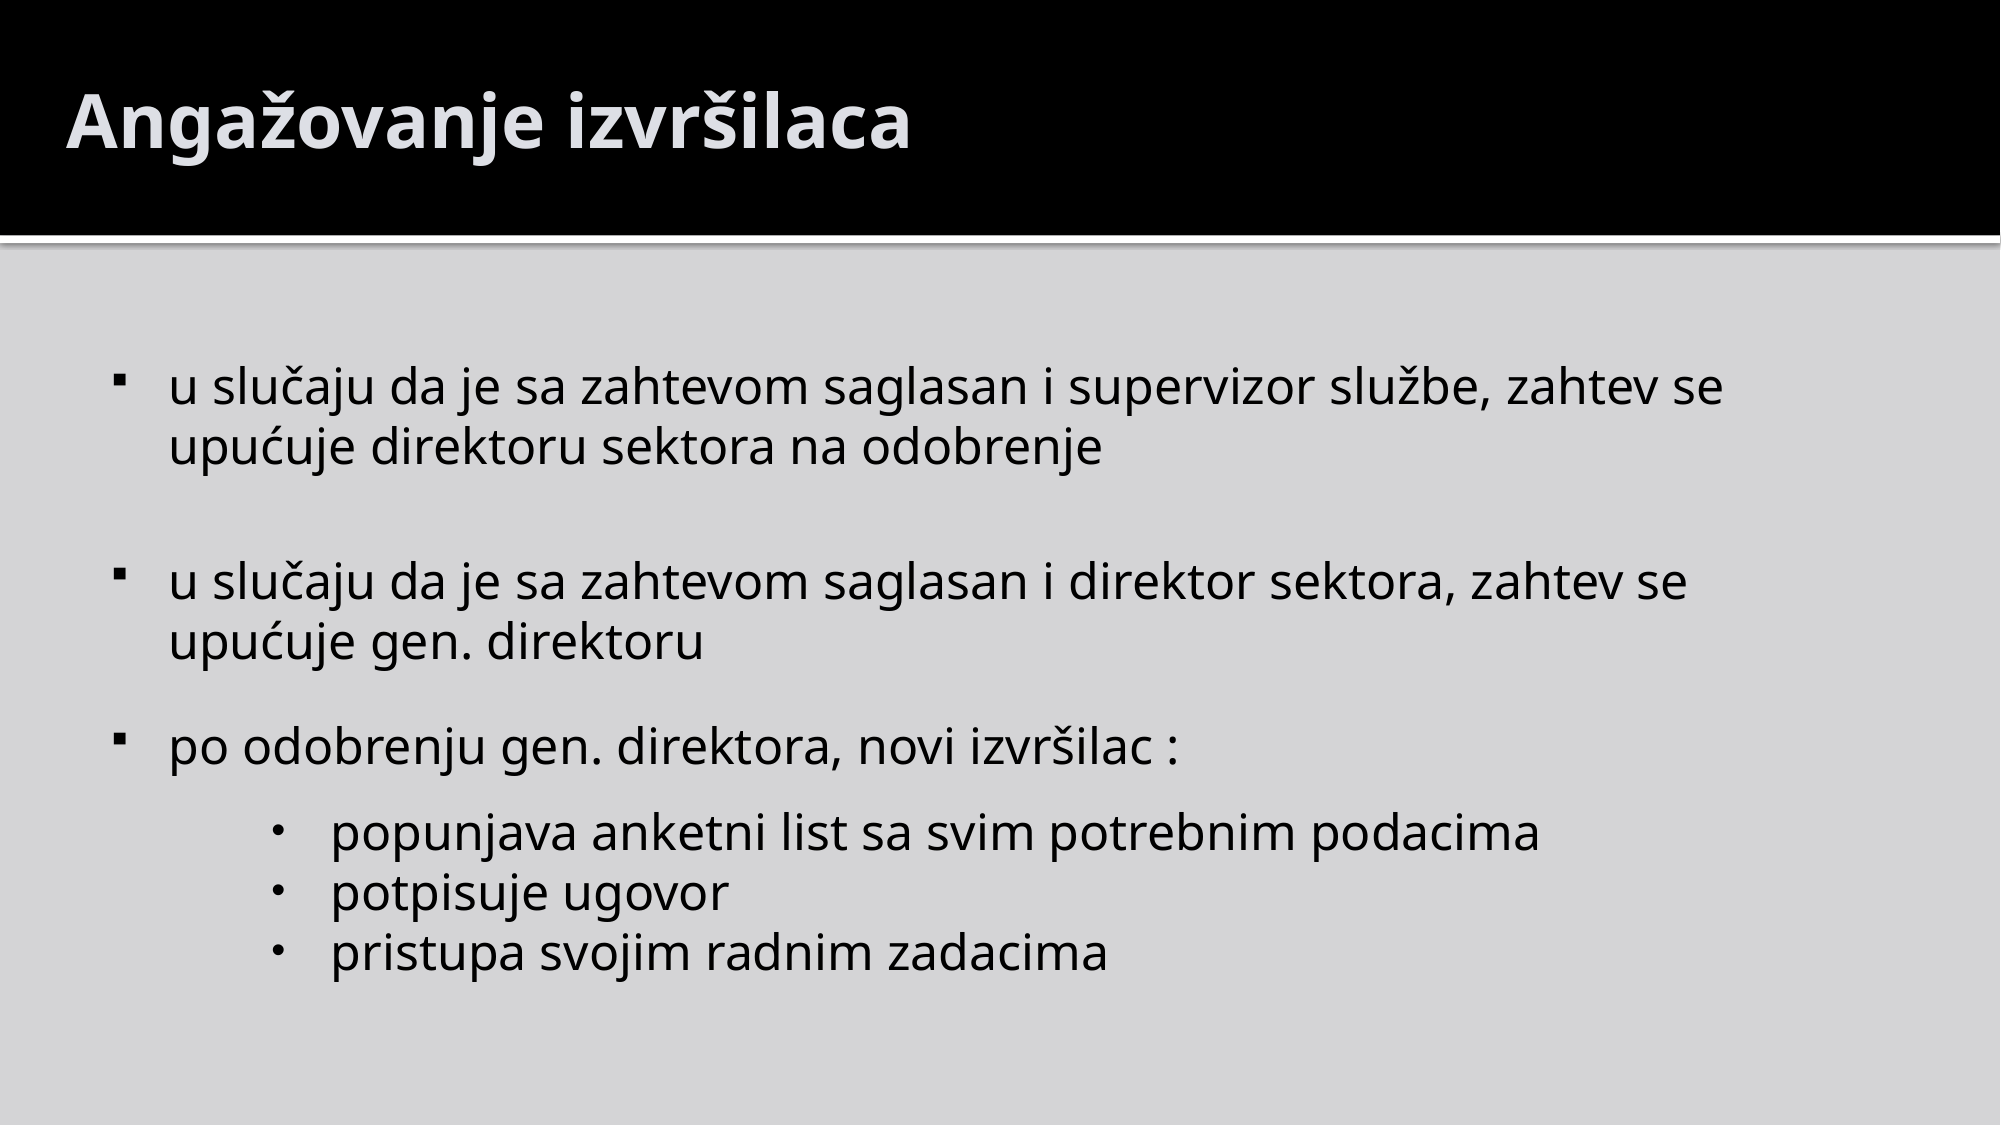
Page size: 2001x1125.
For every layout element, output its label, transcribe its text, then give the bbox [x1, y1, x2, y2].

text_box Angažovanje izvršilaca [12, 12, 1650, 225]
list u slučaju da je sa zahtevom saglasan i supervizor službe, zahtev se upućuje direktoru sektora na odobrenje u slučaju da je sa zahtevom saglasan i direktor sektora, zahtev se upućuje gen. direktoru po odobrenju gen. direktora, novi izvršilac : popunjava anketni list sa svim potrebnim podacima potpisuje ugovor pristupa svojim radnim zadacima [12, 237, 1813, 1125]
